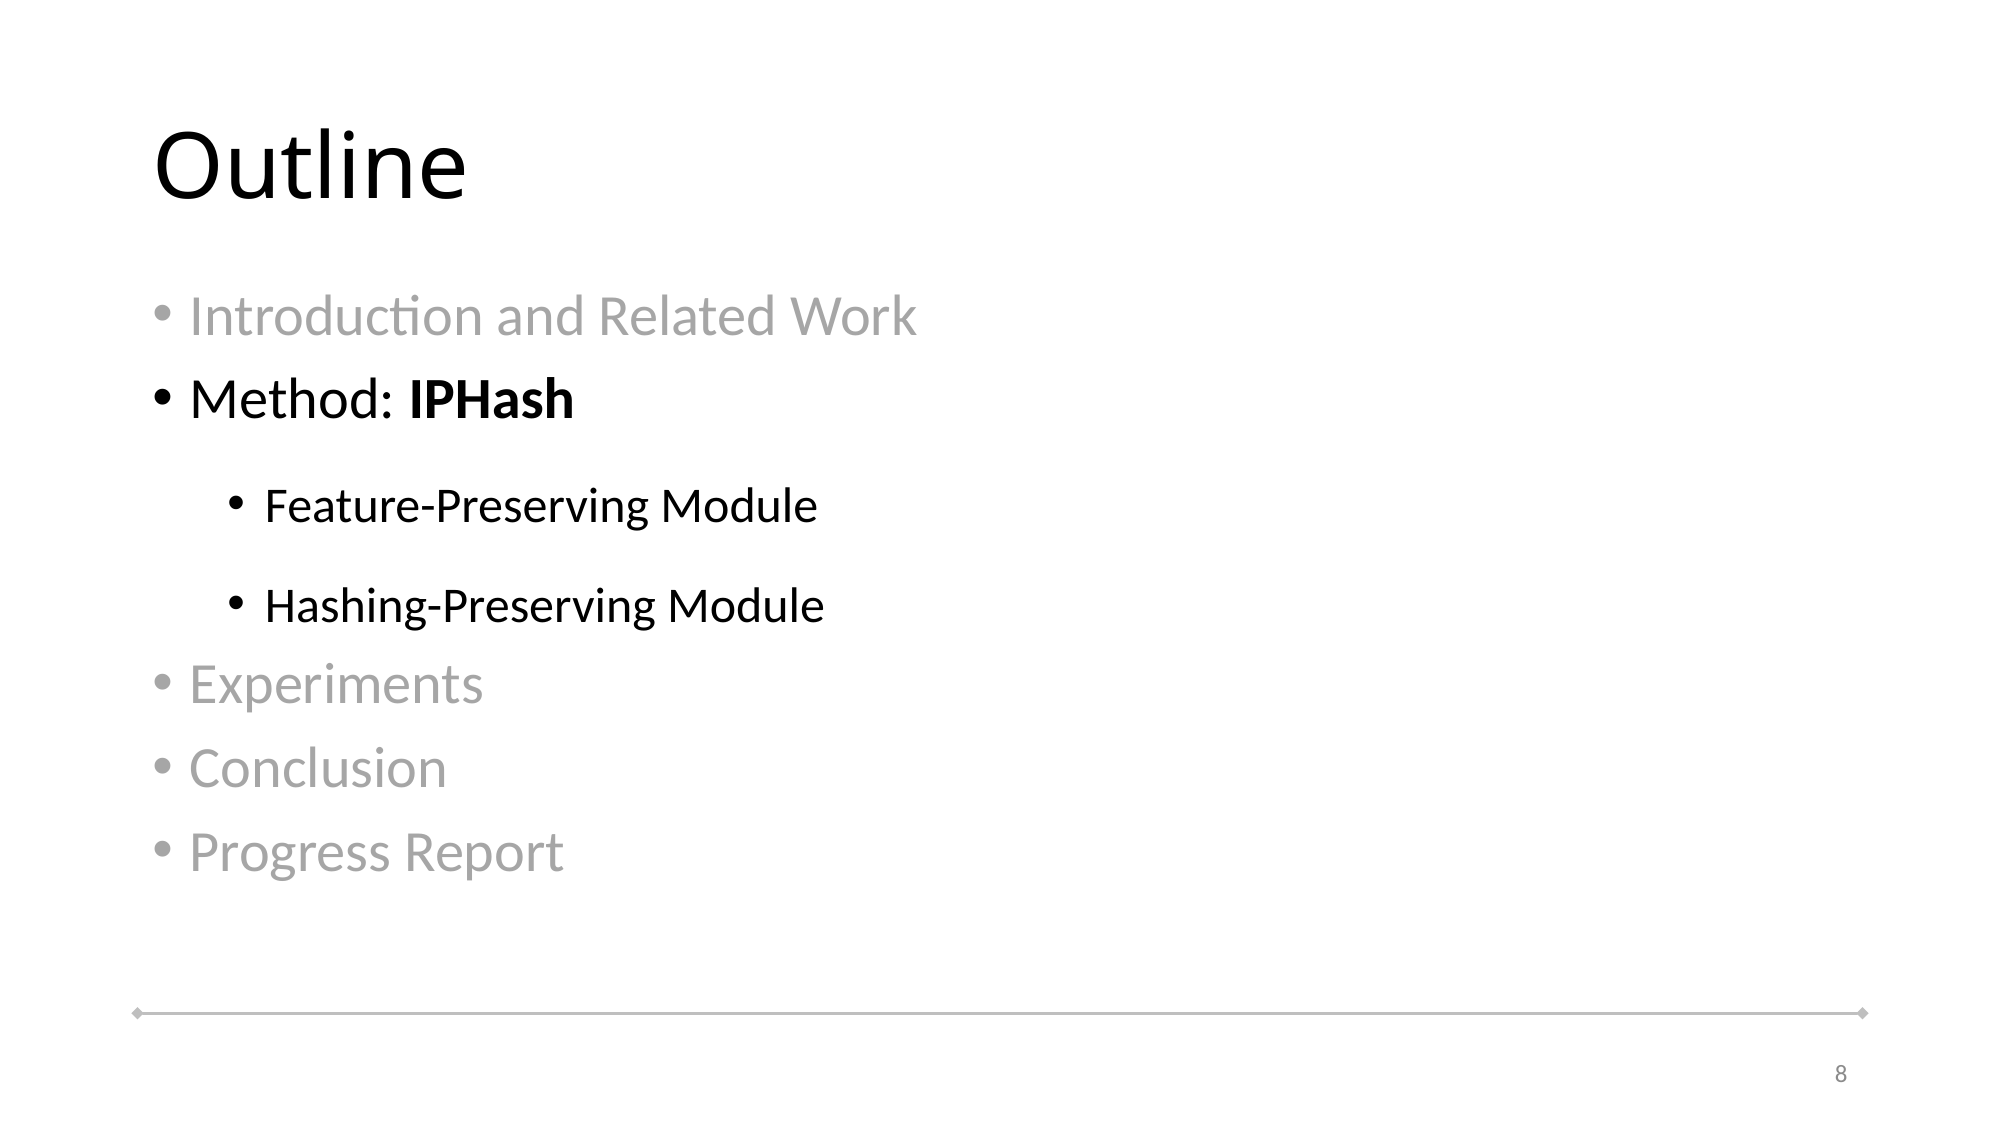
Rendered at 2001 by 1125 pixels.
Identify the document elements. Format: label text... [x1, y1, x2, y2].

slide_number 8 [1412, 1042, 1863, 1103]
title Outline [137, 59, 1863, 277]
list Introduction and Related Work Method: IPHash Feature-Preserving Module Hashing-Preserving Module Experiments Conclusion Progress Report [137, 277, 1863, 1012]
